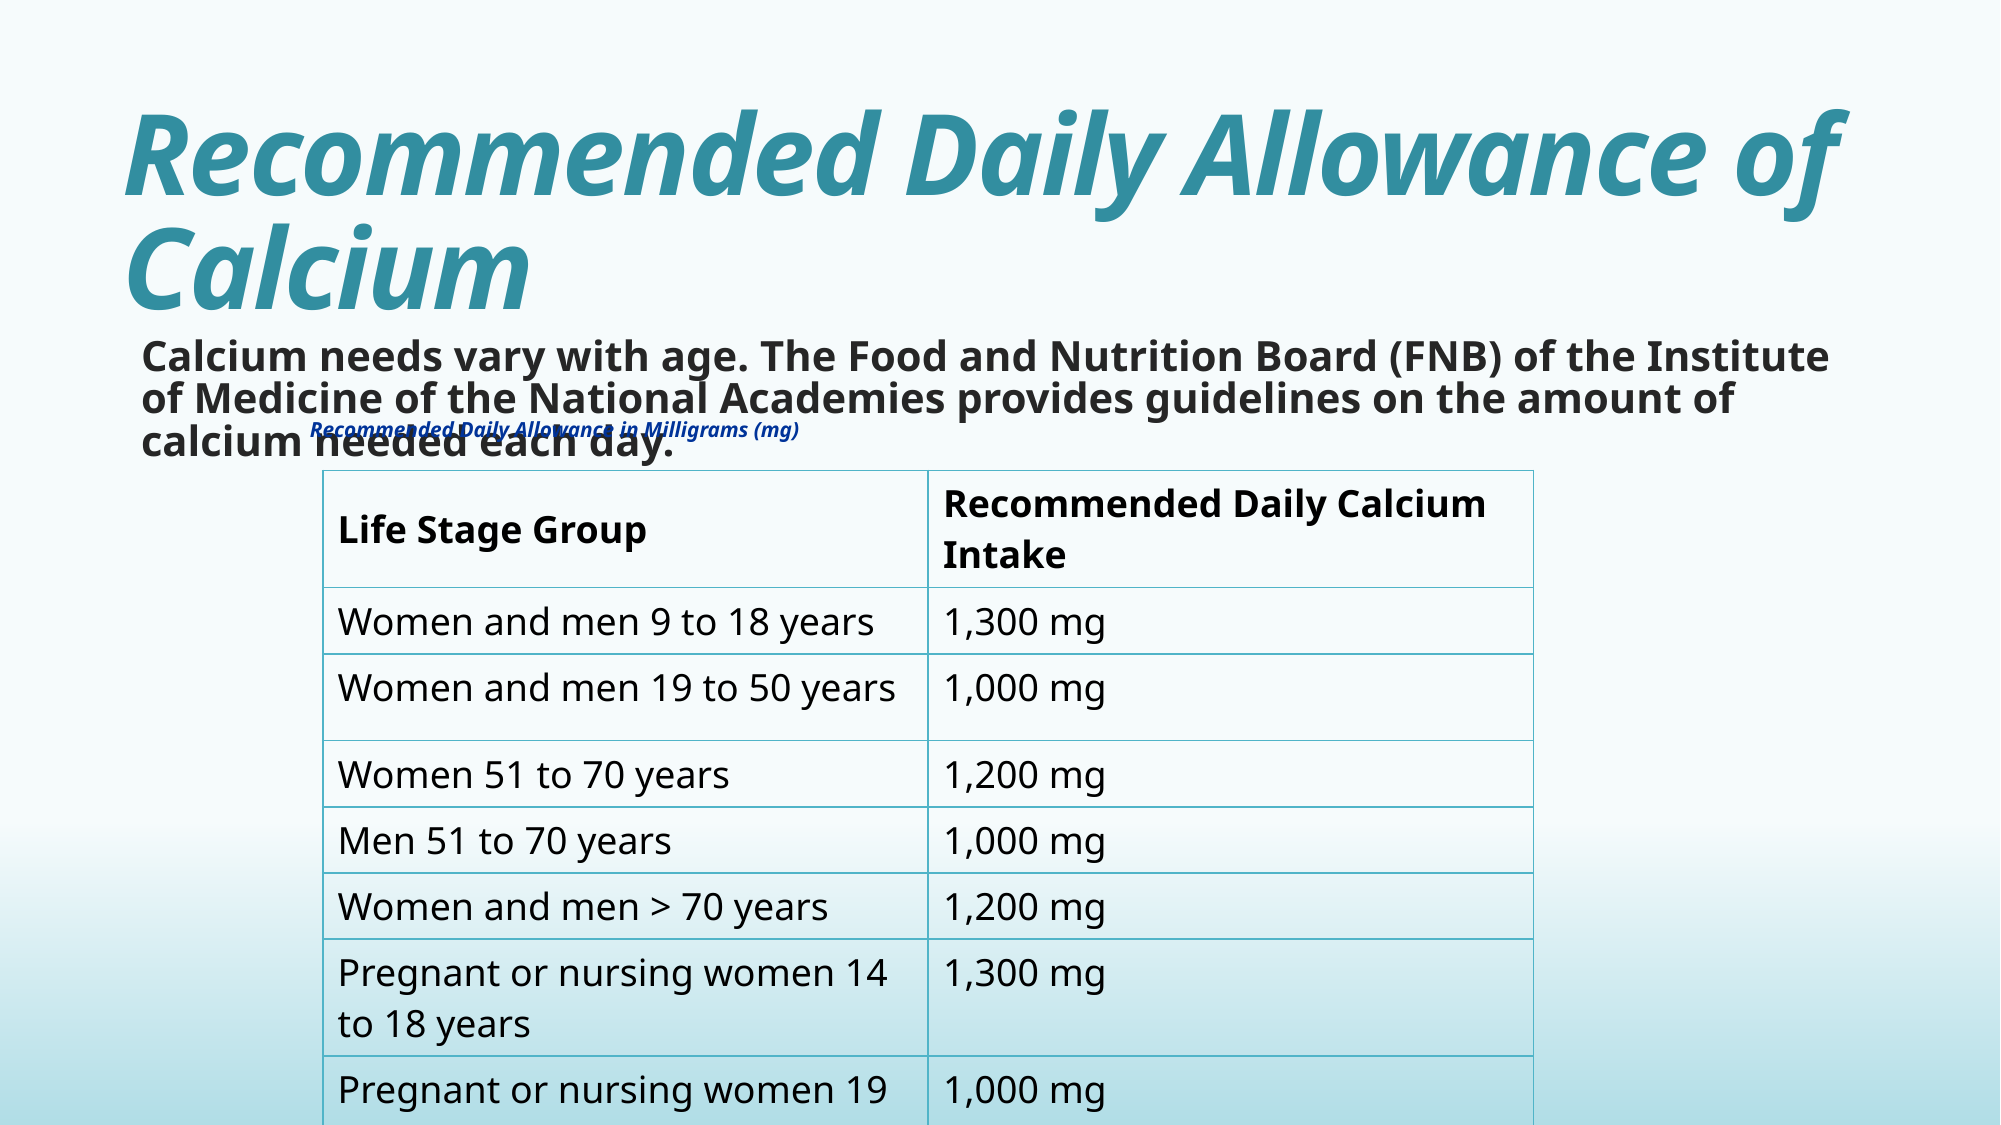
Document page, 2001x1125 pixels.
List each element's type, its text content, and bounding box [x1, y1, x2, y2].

table_cell Men 51 to 70 years [324, 808, 927, 872]
table_cell 1,000 mg [929, 1057, 1533, 1125]
table_cell Women and men > 70 years [324, 874, 927, 938]
table_cell Women and men 9 to 18 years [324, 588, 927, 653]
table_header Recommended Daily Calcium Intake [929, 532, 1533, 587]
table_cell 1,300 mg [929, 940, 1533, 1055]
table_cell 1,200 mg [929, 741, 1533, 806]
table_cell 1,300 mg [929, 588, 1533, 653]
table_cell 1,000 mg [929, 808, 1533, 872]
title Recommended Daily Allowance of Calcium [107, 81, 1875, 354]
text_box Recommended Daily Allowance in Milligrams (mg) [295, 409, 1910, 532]
table_cell 1,000 mg [929, 655, 1533, 740]
table_cell Pregnant or nursing women 14 to 18 years [324, 940, 927, 1055]
table_cell 1,200 mg [929, 874, 1533, 938]
table_cell Women 51 to 70 years [324, 741, 927, 806]
table_header Life Stage Group [324, 532, 927, 587]
table_cell Pregnant or nursing women 19 to 50 years [324, 1057, 927, 1125]
table_cell Women and men 19 to 50 years [324, 655, 927, 740]
list Calcium needs vary with age. The Food and Nutrition Board (FNB) of the Institute of Medicine of the National Academies provides guidelines on the amount of calcium needed each day. [111, 329, 1876, 948]
